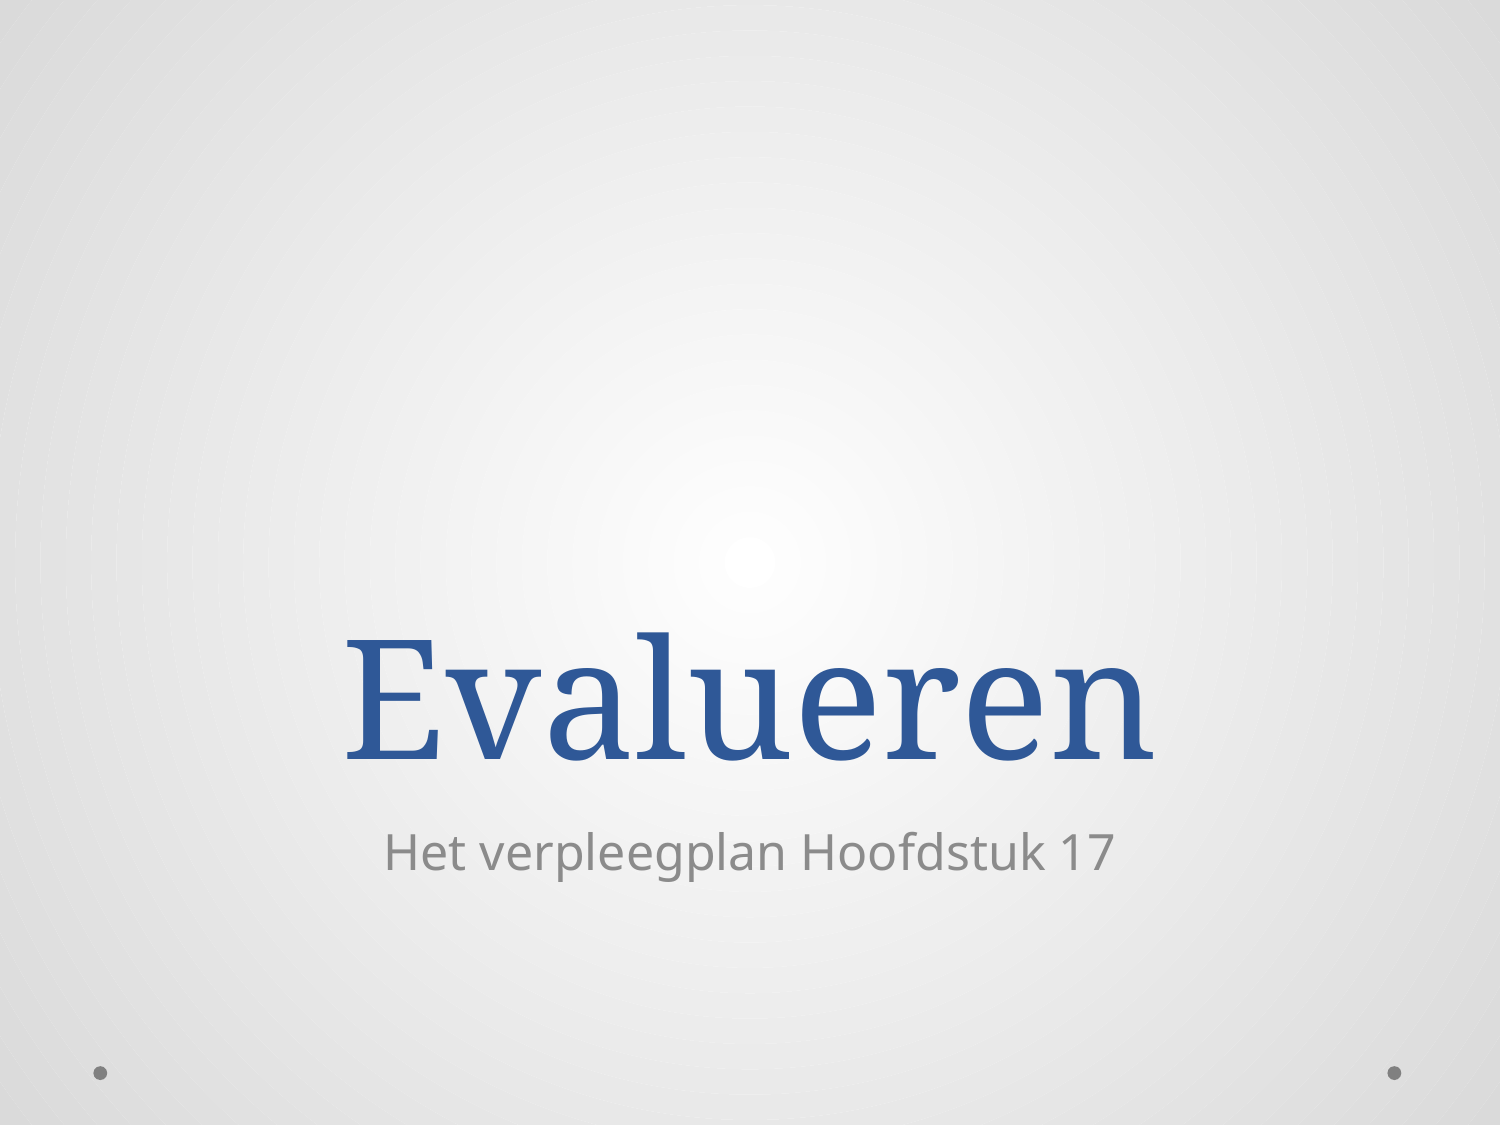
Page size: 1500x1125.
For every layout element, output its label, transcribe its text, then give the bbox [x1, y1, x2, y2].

subtitle Het verpleegplan Hoofdstuk 17 [225, 812, 1275, 1013]
title Evalueren [112, 99, 1388, 800]
